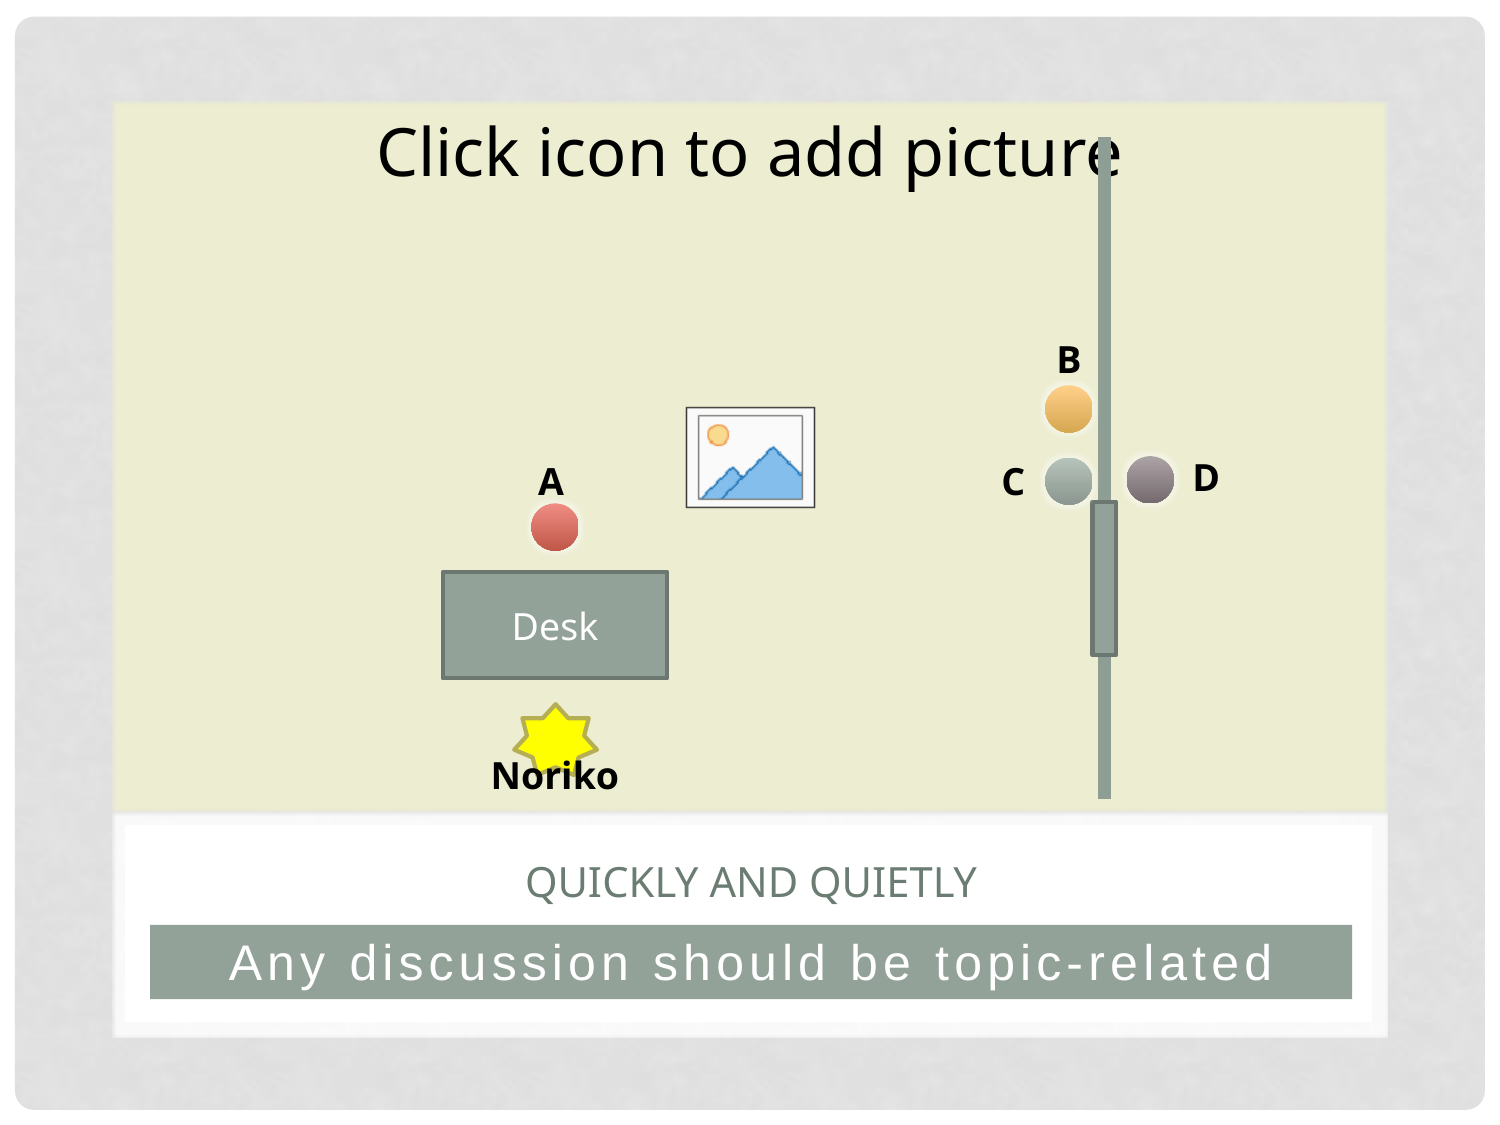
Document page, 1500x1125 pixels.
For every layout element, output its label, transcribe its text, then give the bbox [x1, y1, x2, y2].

picture [112, 101, 1388, 813]
title Quickly and quietly [150, 837, 1353, 924]
list Any discussion should be topic-related [156, 927, 1346, 994]
